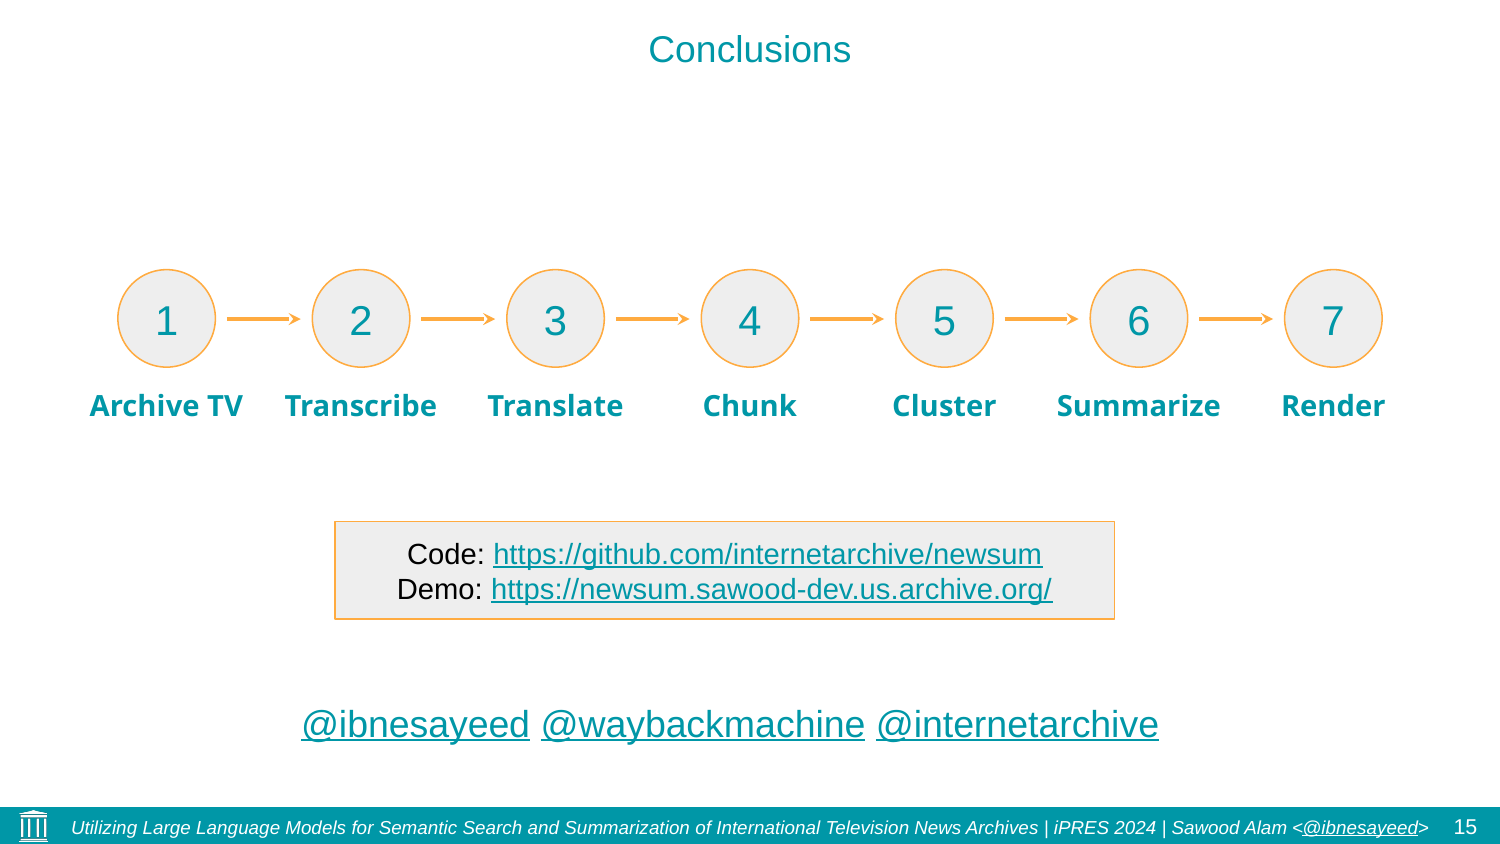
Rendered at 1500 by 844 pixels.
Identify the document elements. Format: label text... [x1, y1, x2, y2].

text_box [58, 269, 252, 434]
subtitle @ibnesayeed @waybackmachine @internetarchive [286, 693, 1214, 765]
title Conclusions [19, 10, 1481, 86]
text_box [253, 269, 446, 434]
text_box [1031, 269, 1224, 434]
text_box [642, 269, 835, 434]
slide_number ‹#› [1402, 807, 1493, 844]
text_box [1225, 269, 1442, 434]
picture [19, 810, 48, 842]
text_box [447, 269, 641, 434]
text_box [836, 269, 1030, 434]
text_box Code: https://github.com/internetarchive/newsum Demo: https://newsum.sawood-dev.us.archive.org/ [335, 521, 1115, 620]
